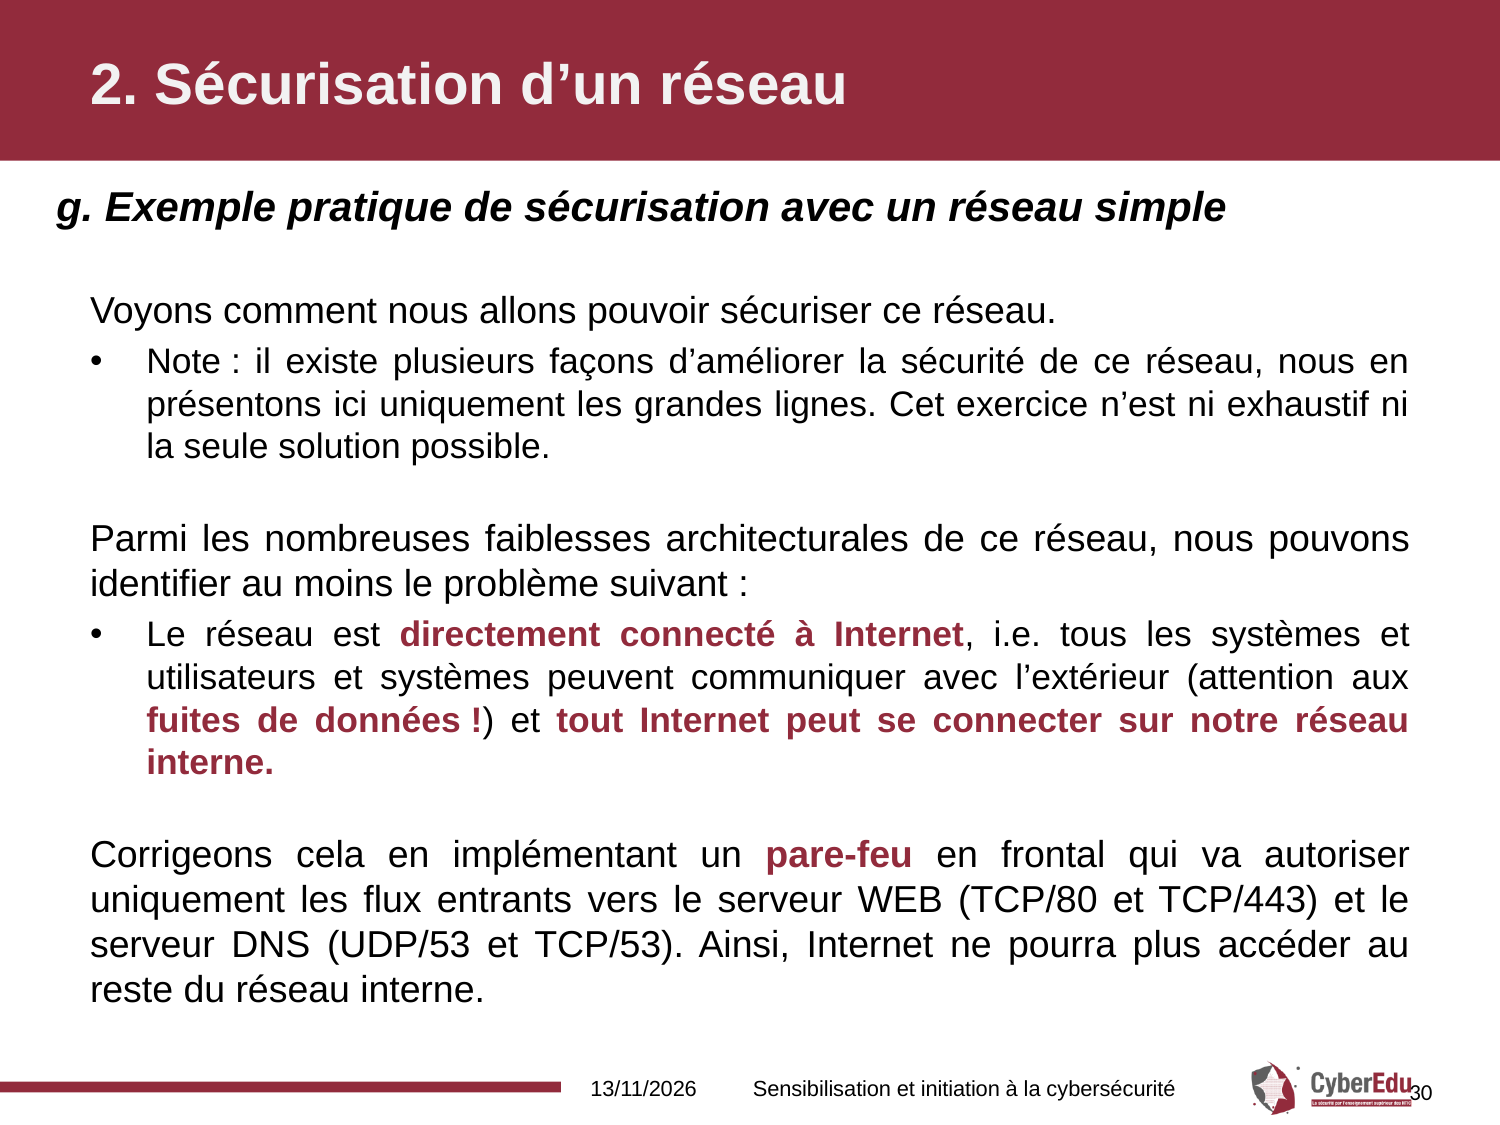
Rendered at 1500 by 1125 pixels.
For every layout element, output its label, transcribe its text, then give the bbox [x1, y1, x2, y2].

title 2. Sécurisation d’un réseau [75, 1, 1425, 161]
picture [1246, 1060, 1412, 1115]
list Voyons comment nous allons pouvoir sécuriser ce réseau. Note : il existe plusieurs façons d’améliorer la sécurité de ce réseau, nous en présentons ici uniquement les grandes lignes. Cet exercice n’est ni exhaustif ni la seule solution possible. Parmi les nombreuses faiblesses architecturales de ce réseau, nous pouvons identifier au moins le problème suivant : Le réseau est directement connecté à Internet, i.e. tous les systèmes et utilisateurs et systèmes peuvent communiquer avec l’extérieur (attention aux fuites de données !) et tout Internet peut se connecter sur notre réseau interne. Corrigeons cela en implémentant un pare-feu en frontal qui va autoriser uniquement les flux entrants vers le serveur WEB (TCP/80 et TCP/443) et le serveur DNS (UDP/53 et TCP/53). Ainsi, Internet ne pourra plus accéder au reste du réseau interne. [75, 278, 1425, 1035]
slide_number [561, 1057, 727, 1118]
text_box g. Exemple pratique de sécurisation avec un réseau simple [41, 172, 1471, 268]
footer Sensibilisation et initiation à la cybersécurité [738, 1057, 1236, 1118]
